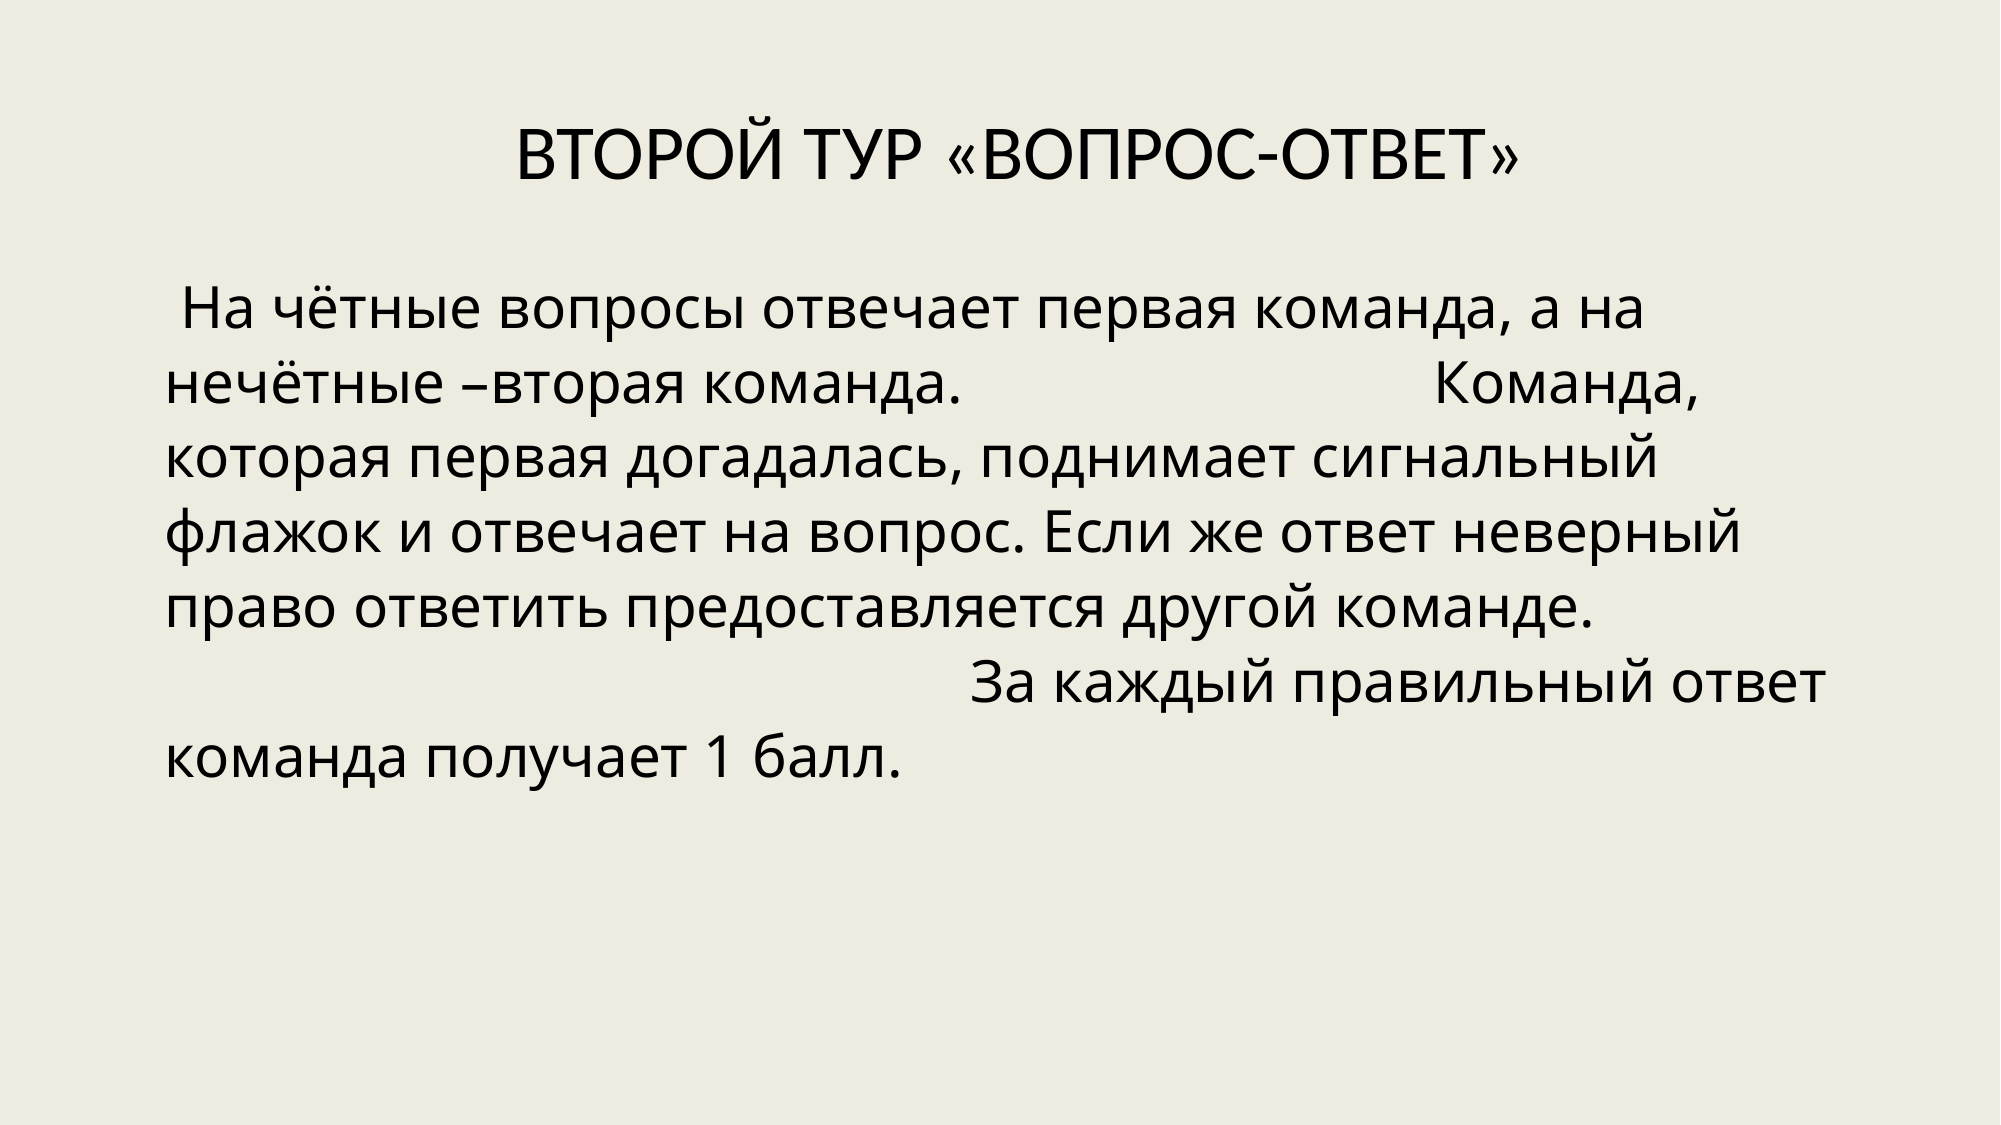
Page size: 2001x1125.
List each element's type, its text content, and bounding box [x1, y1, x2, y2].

title ВТОРОЙ ТУР «ВОПРОС-ОТВЕТ» [446, 93, 1597, 257]
text_box На чётные вопросы отвечает первая команда, а на нечётные –вторая команда. Команда, которая первая догадалась, поднимает сигнальный флажок и отвечает на вопрос. Если же ответ неверный право ответить предоставляется другой команде. За каждый правильный ответ команда получает 1 балл. [150, 257, 1873, 797]
